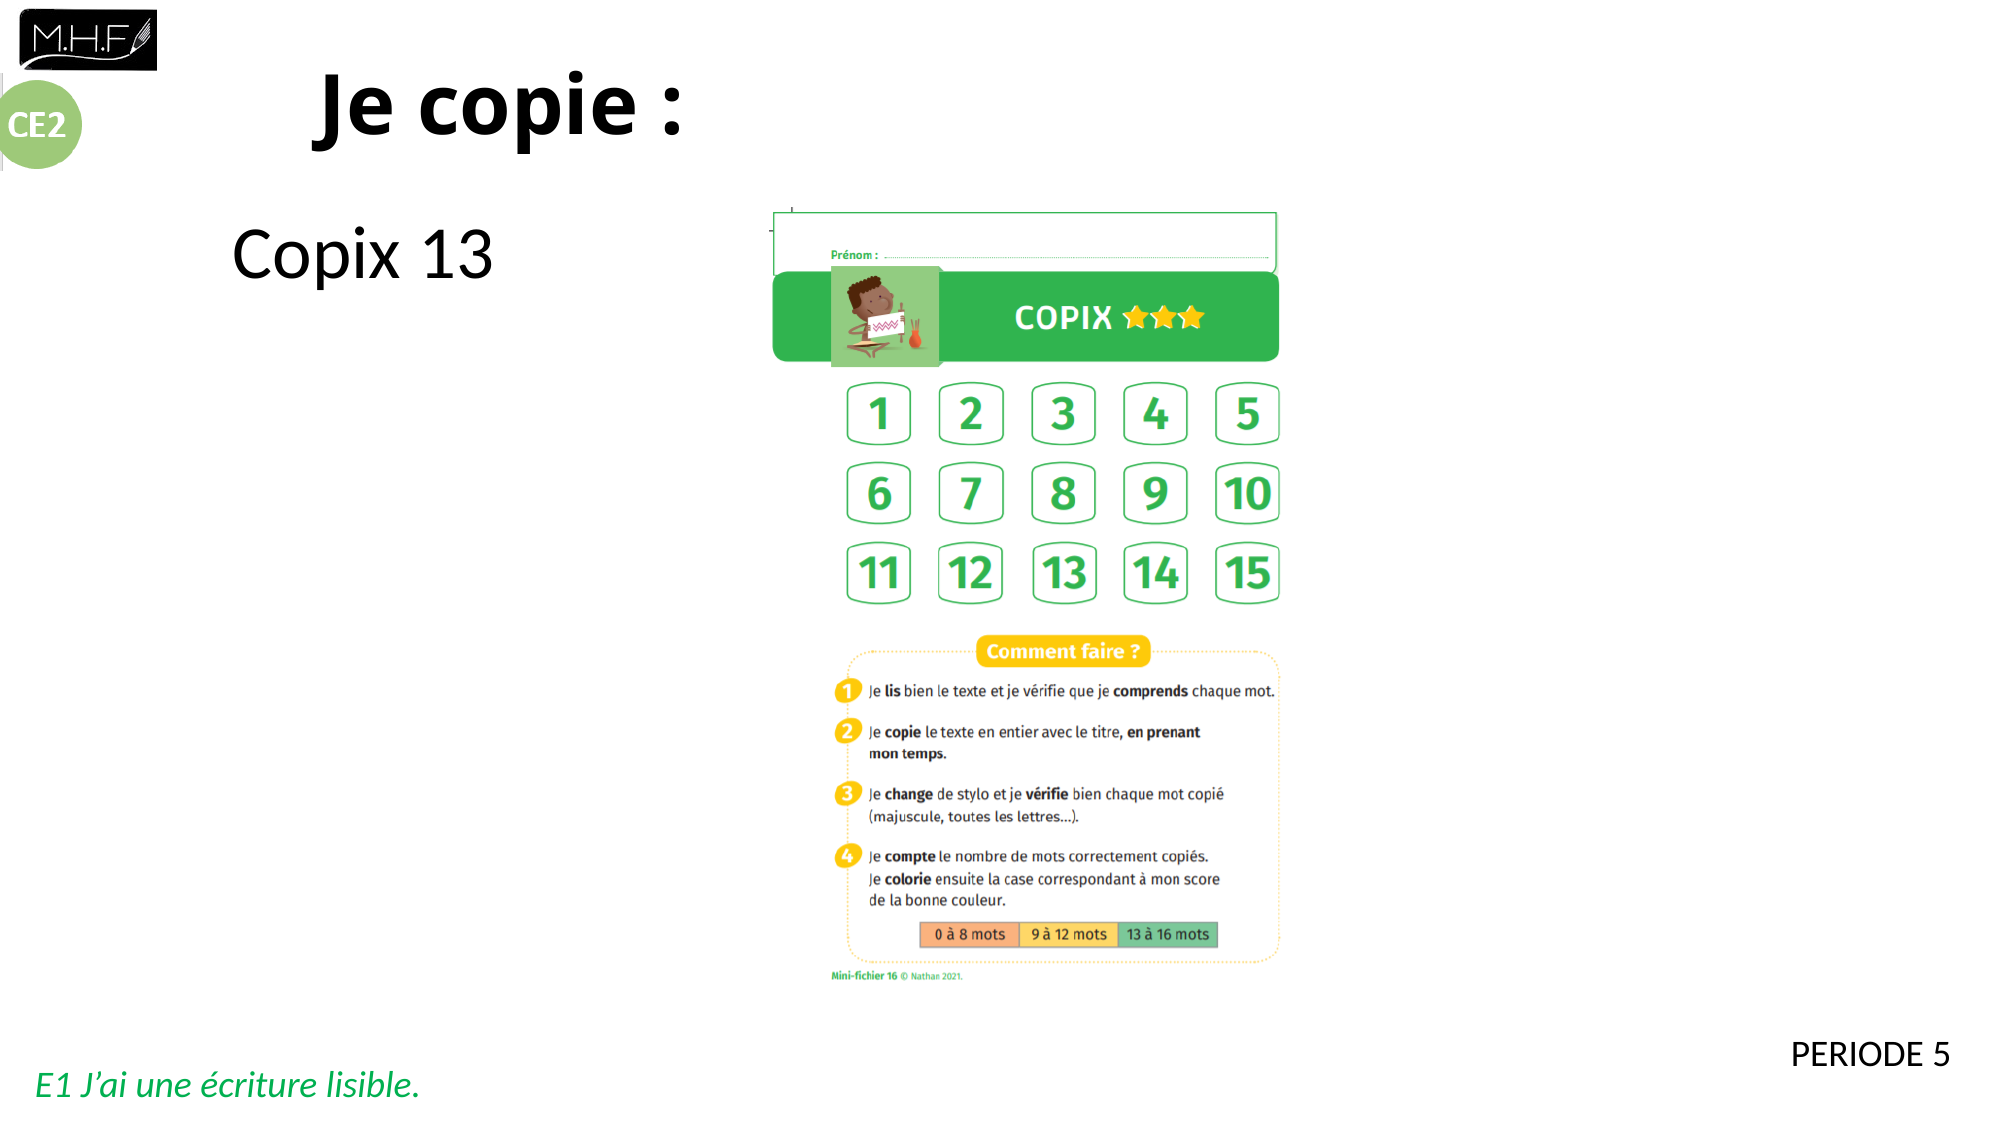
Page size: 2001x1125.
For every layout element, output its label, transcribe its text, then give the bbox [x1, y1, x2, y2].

picture [0, 7, 157, 171]
text_box PERIODE 5 [1362, 1021, 1967, 1082]
text_box Je copie : [303, 7, 1549, 208]
text_box Copix 13 [218, 189, 1115, 393]
picture [769, 207, 1313, 990]
text_box E1 J’ai une écriture lisible. [19, 1052, 646, 1125]
